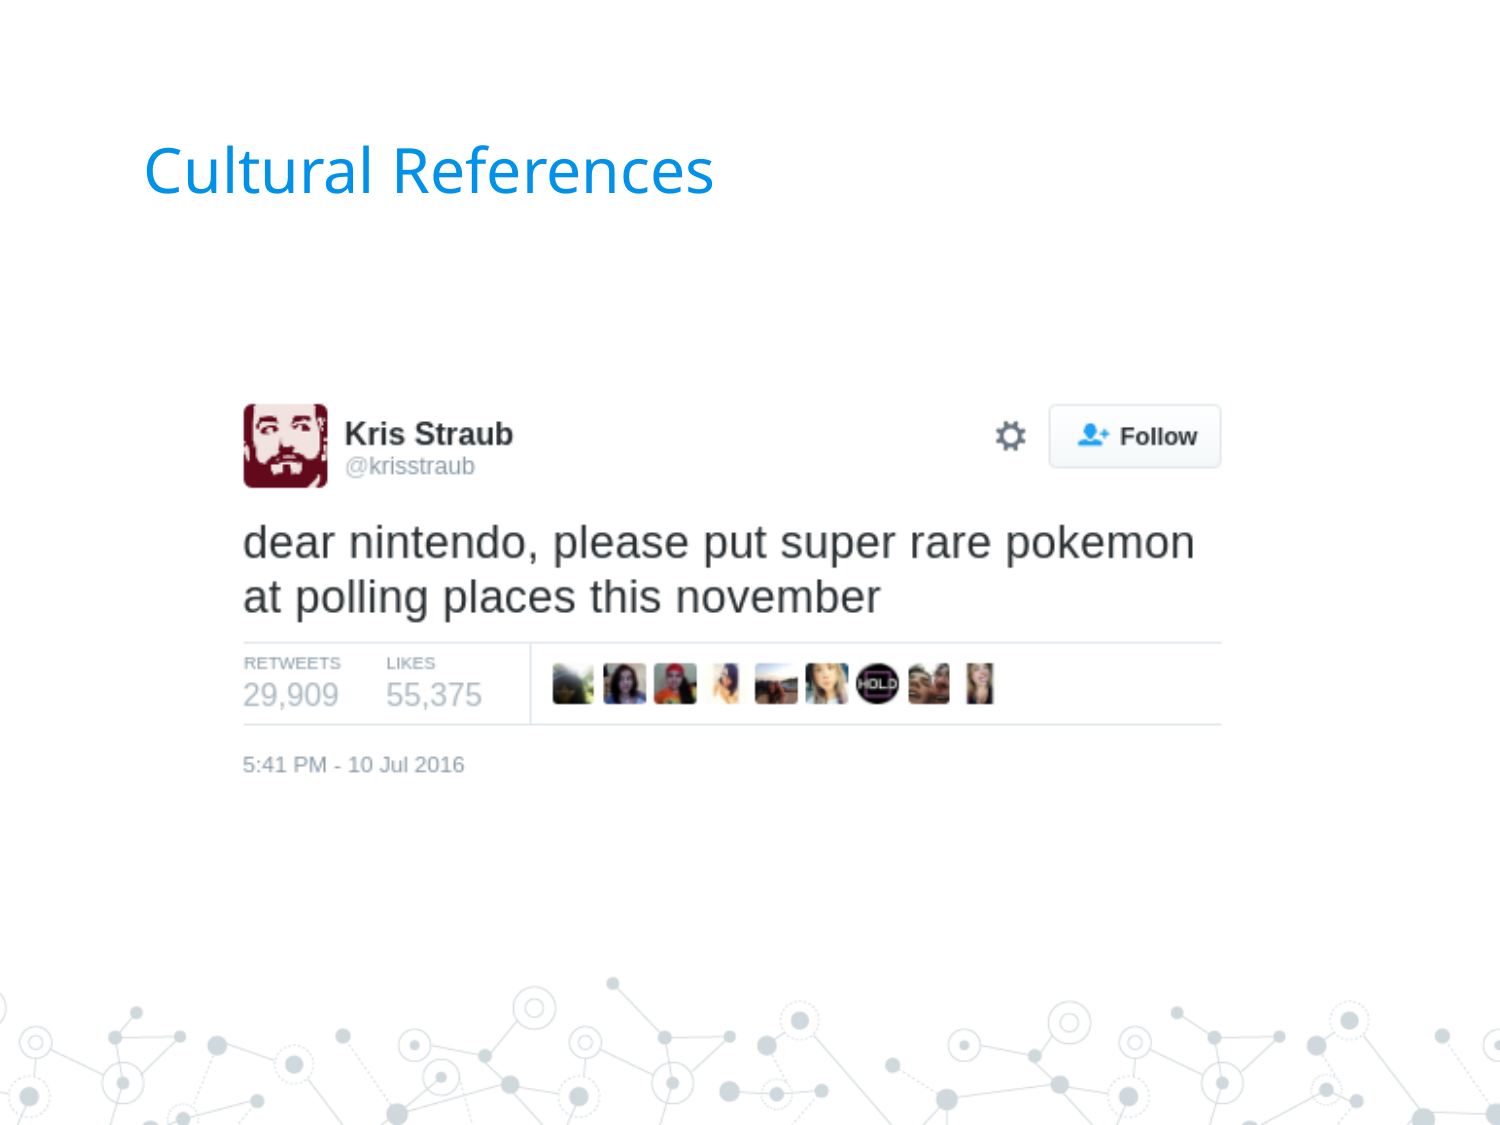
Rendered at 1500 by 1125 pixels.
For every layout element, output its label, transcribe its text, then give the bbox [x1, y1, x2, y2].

picture [0, 0, 1500, 1125]
title Cultural References [128, 67, 1372, 222]
